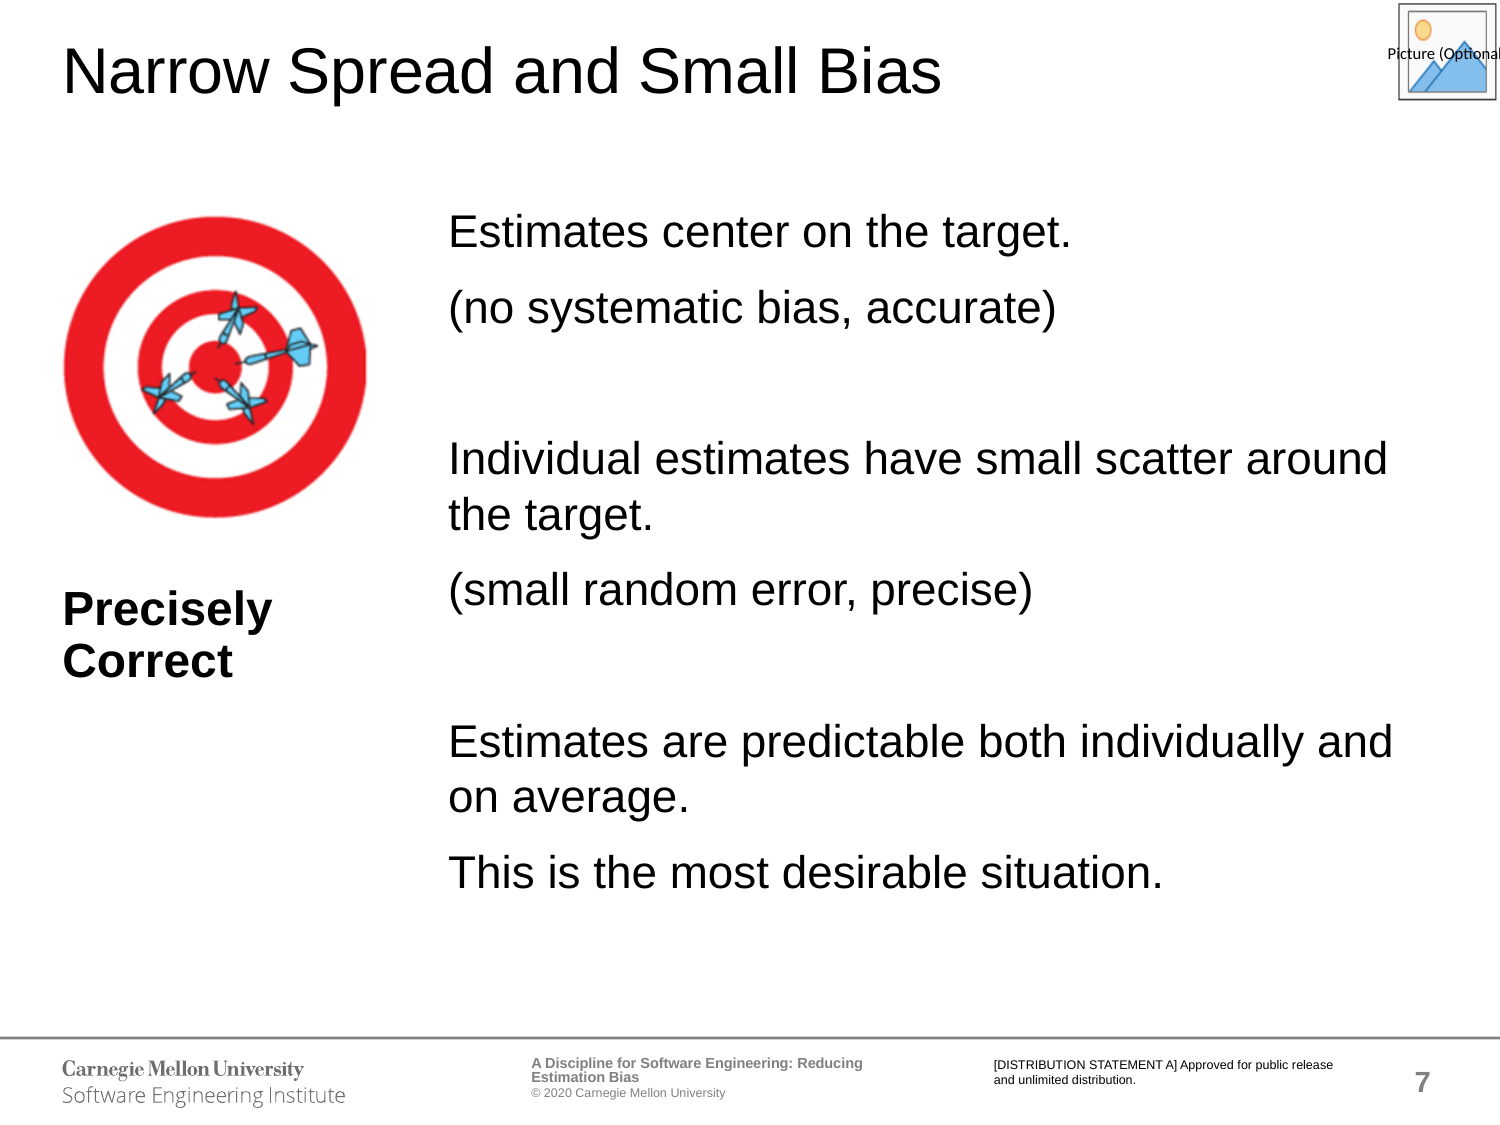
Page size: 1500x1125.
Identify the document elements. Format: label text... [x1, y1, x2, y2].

title Narrow Spread and Small Bias [62, 37, 1338, 182]
text_box Precisely Correct [62, 584, 502, 688]
picture [1394, 0, 1500, 105]
list Estimates center on the target. (no systematic bias, accurate) Individual estimates have small scatter around the target. (small random error, precise) Estimates are predictable both individually and on average. This is the most desirable situation. [448, 201, 1432, 988]
picture [46, 208, 372, 520]
